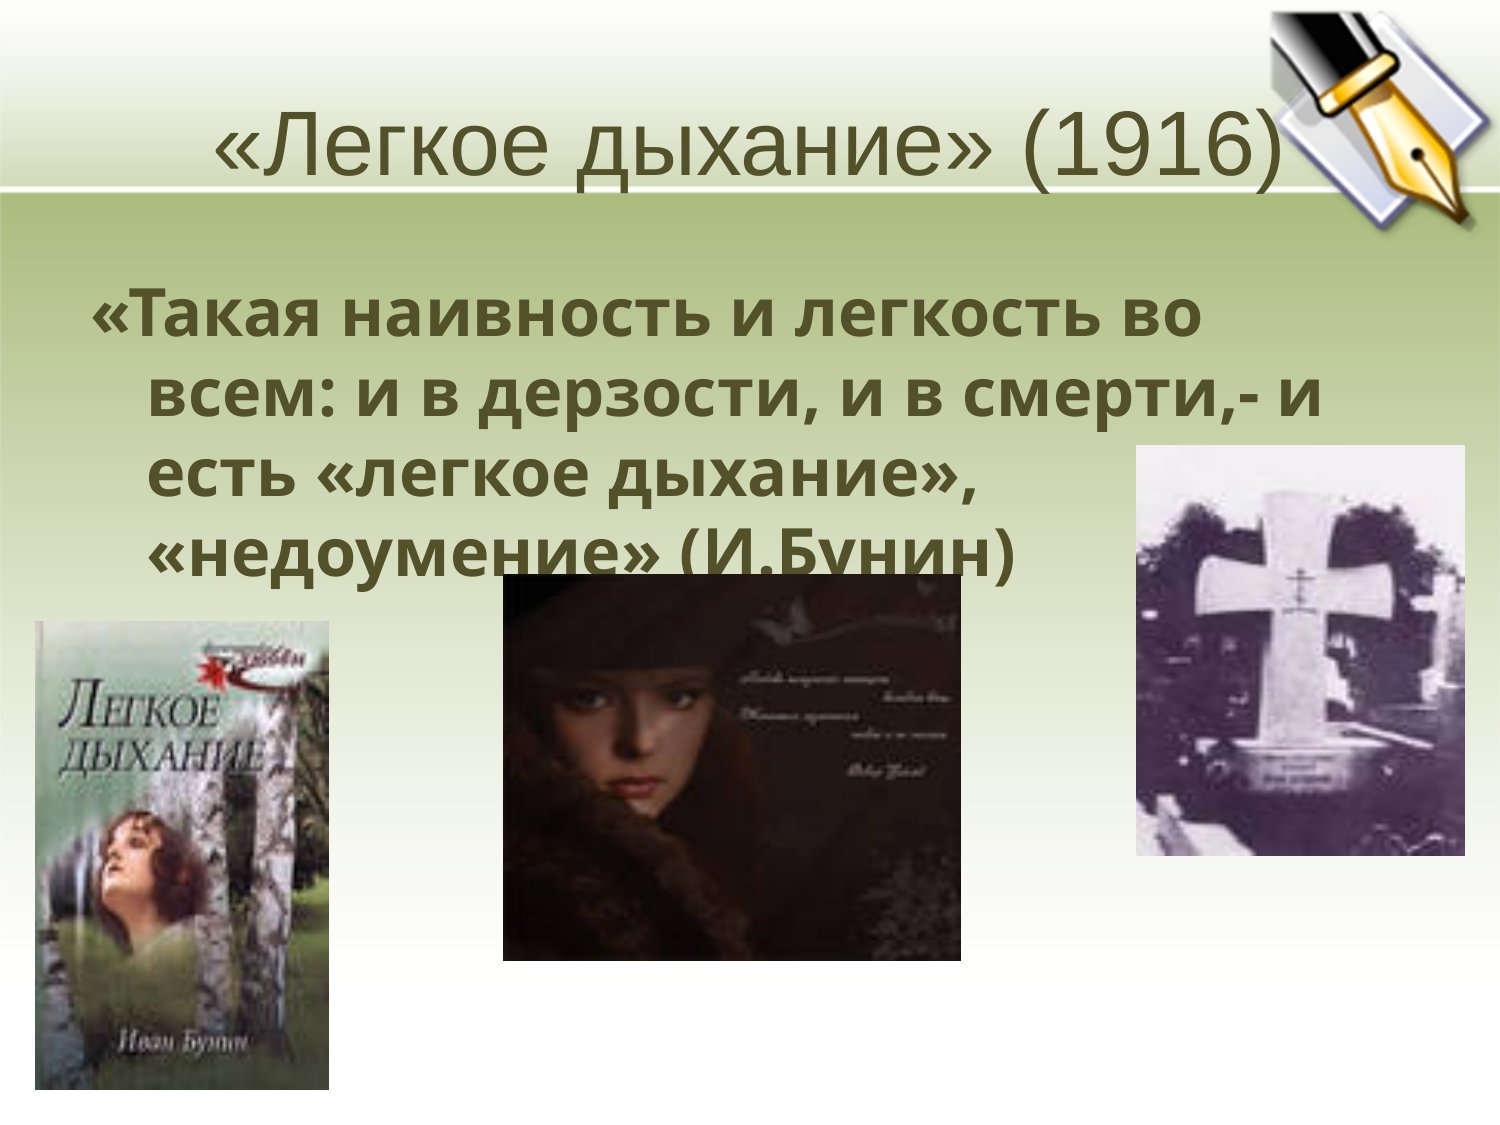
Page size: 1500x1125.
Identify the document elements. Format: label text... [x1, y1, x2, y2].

title «Легкое дыхание» (1916) [74, 44, 1426, 233]
picture [0, 0, 1500, 1125]
list «Такая наивность и легкость во всем: и в дерзости, и в смерти,- и есть «легкое дыхание», «недоумение» (И.Бунин) [74, 262, 1426, 1006]
